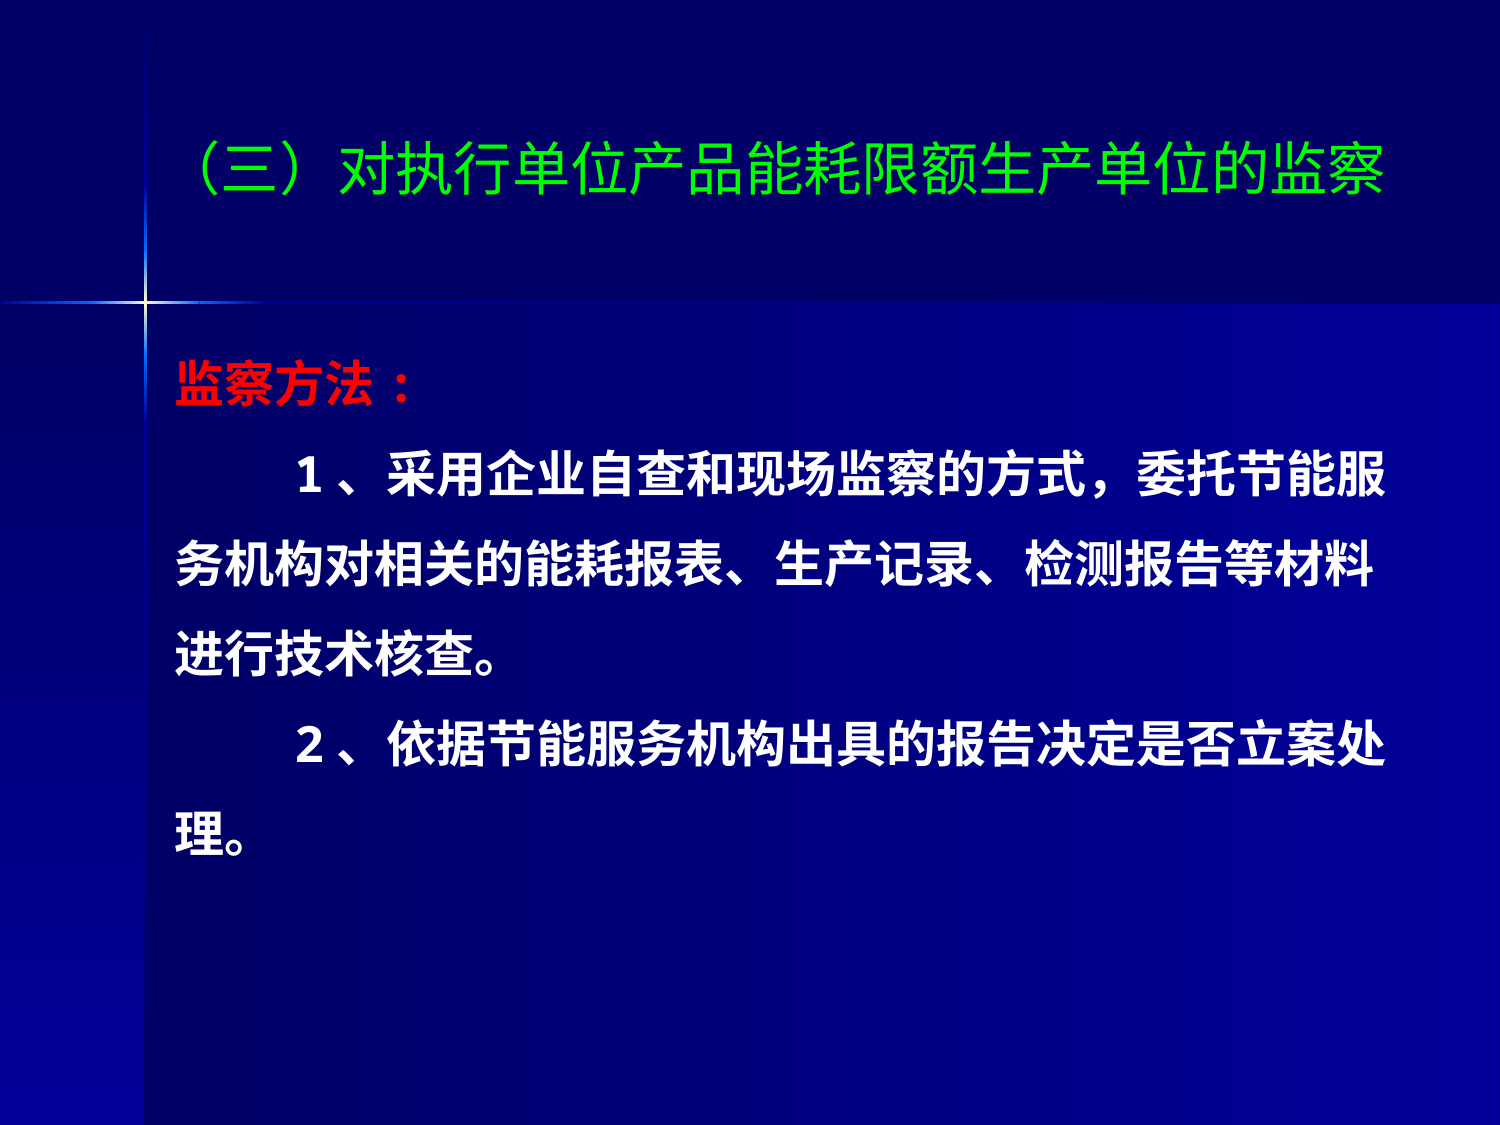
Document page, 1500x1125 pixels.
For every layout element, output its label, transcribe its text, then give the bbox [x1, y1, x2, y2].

title （三）对执行单位产品能耗限额生产单位的监察 [147, 49, 1413, 286]
list 监察方法: 1、采用企业自查和现场监察的方式，委托节能服务机构对相关的能耗报表、生产记录、检测报告等材料进行技术核查。 2、依据节能服务机构出具的报告决定是否立案处理。 [159, 314, 1413, 1001]
